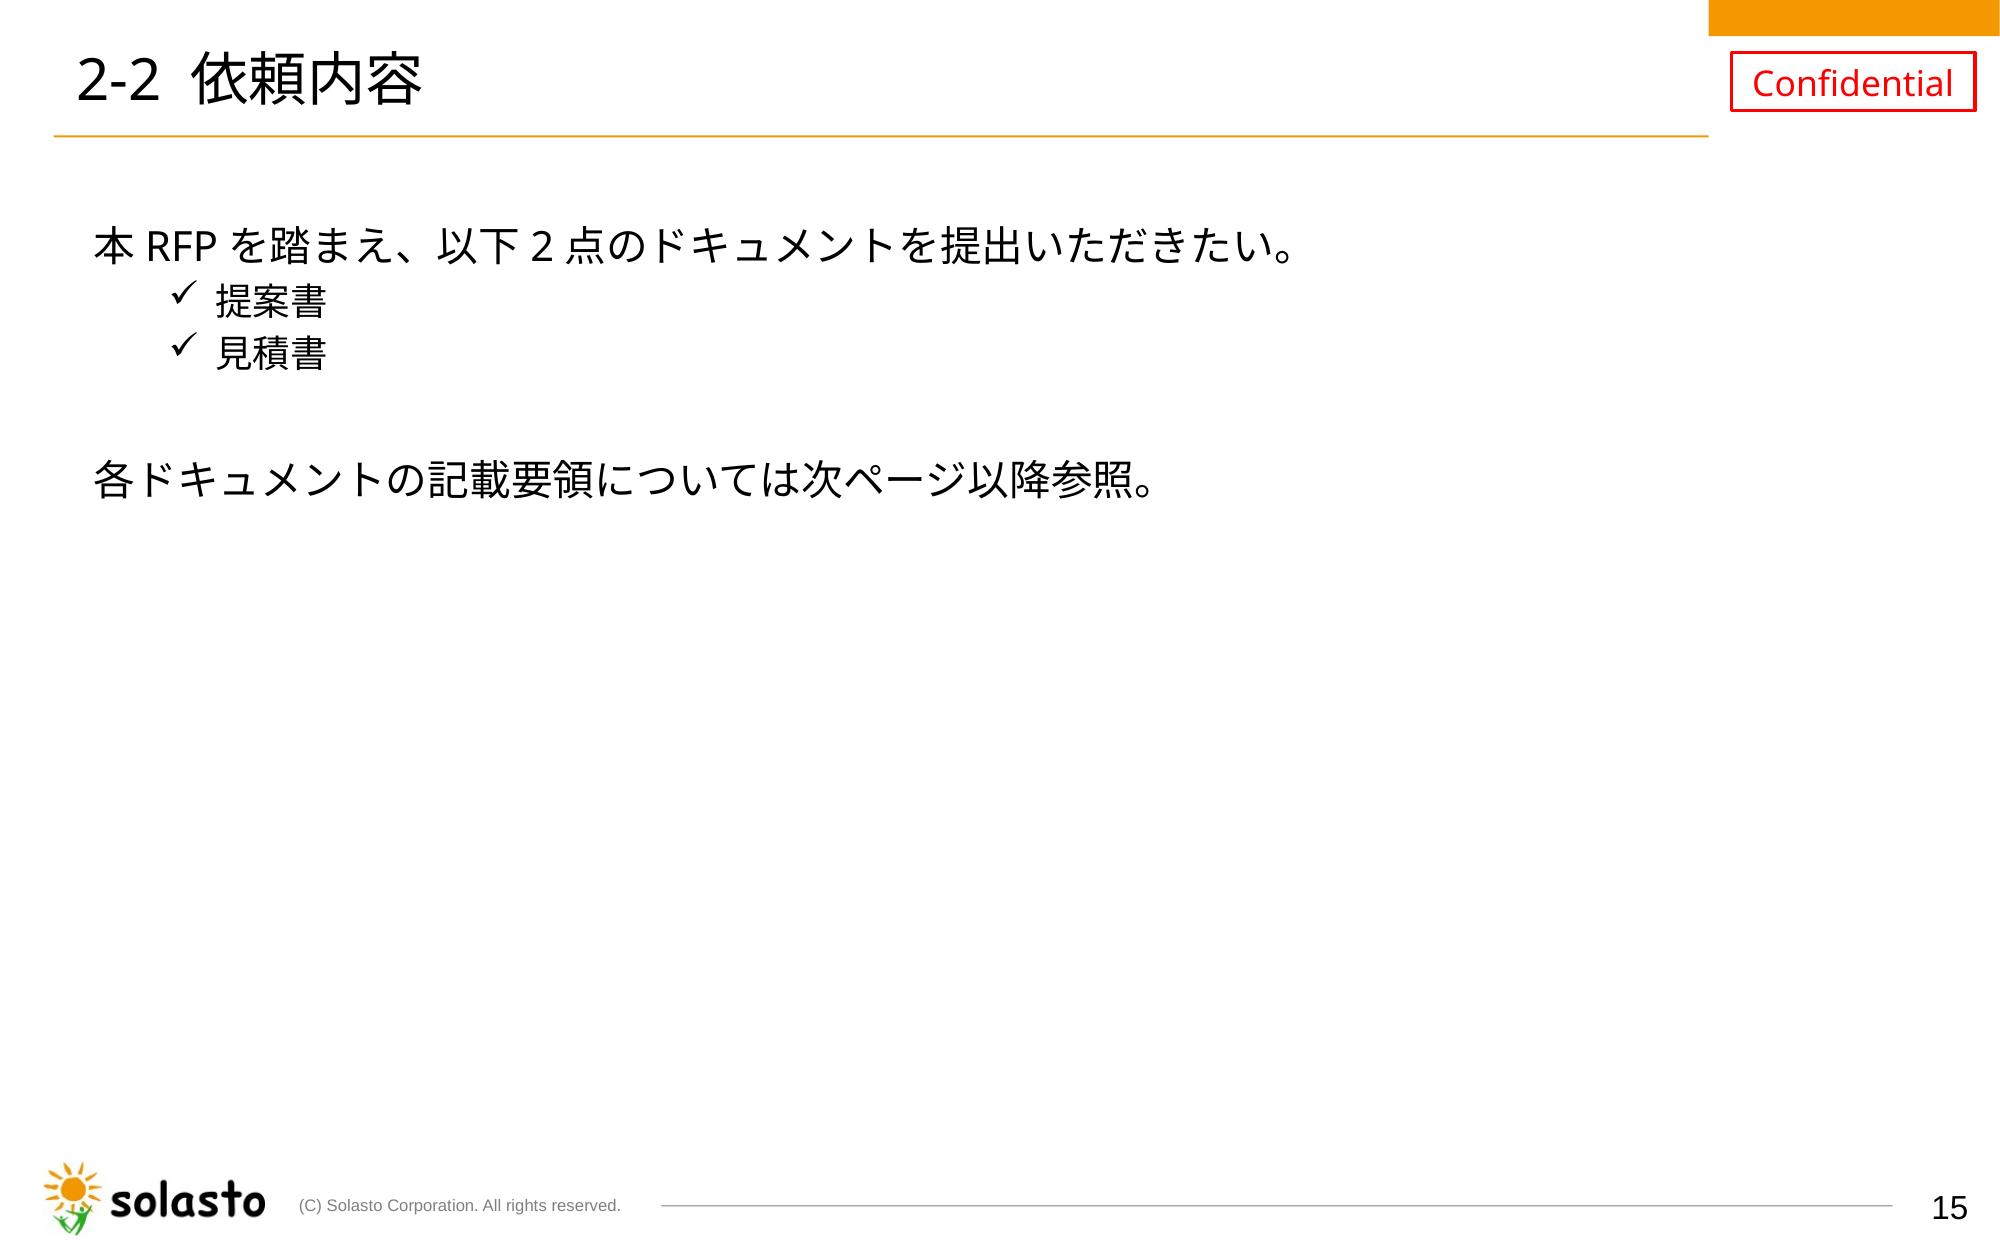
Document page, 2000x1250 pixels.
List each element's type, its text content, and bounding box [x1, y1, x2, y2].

text_box 本RFPを踏まえ、以下2点のドキュメントを提出いただきたい。 提案書 見積書 各ドキュメントの記載要領については次ページ以降参照。 [78, 187, 1886, 1003]
title 2-2 依頼内容 [61, 34, 1709, 121]
picture [43, 1161, 265, 1238]
